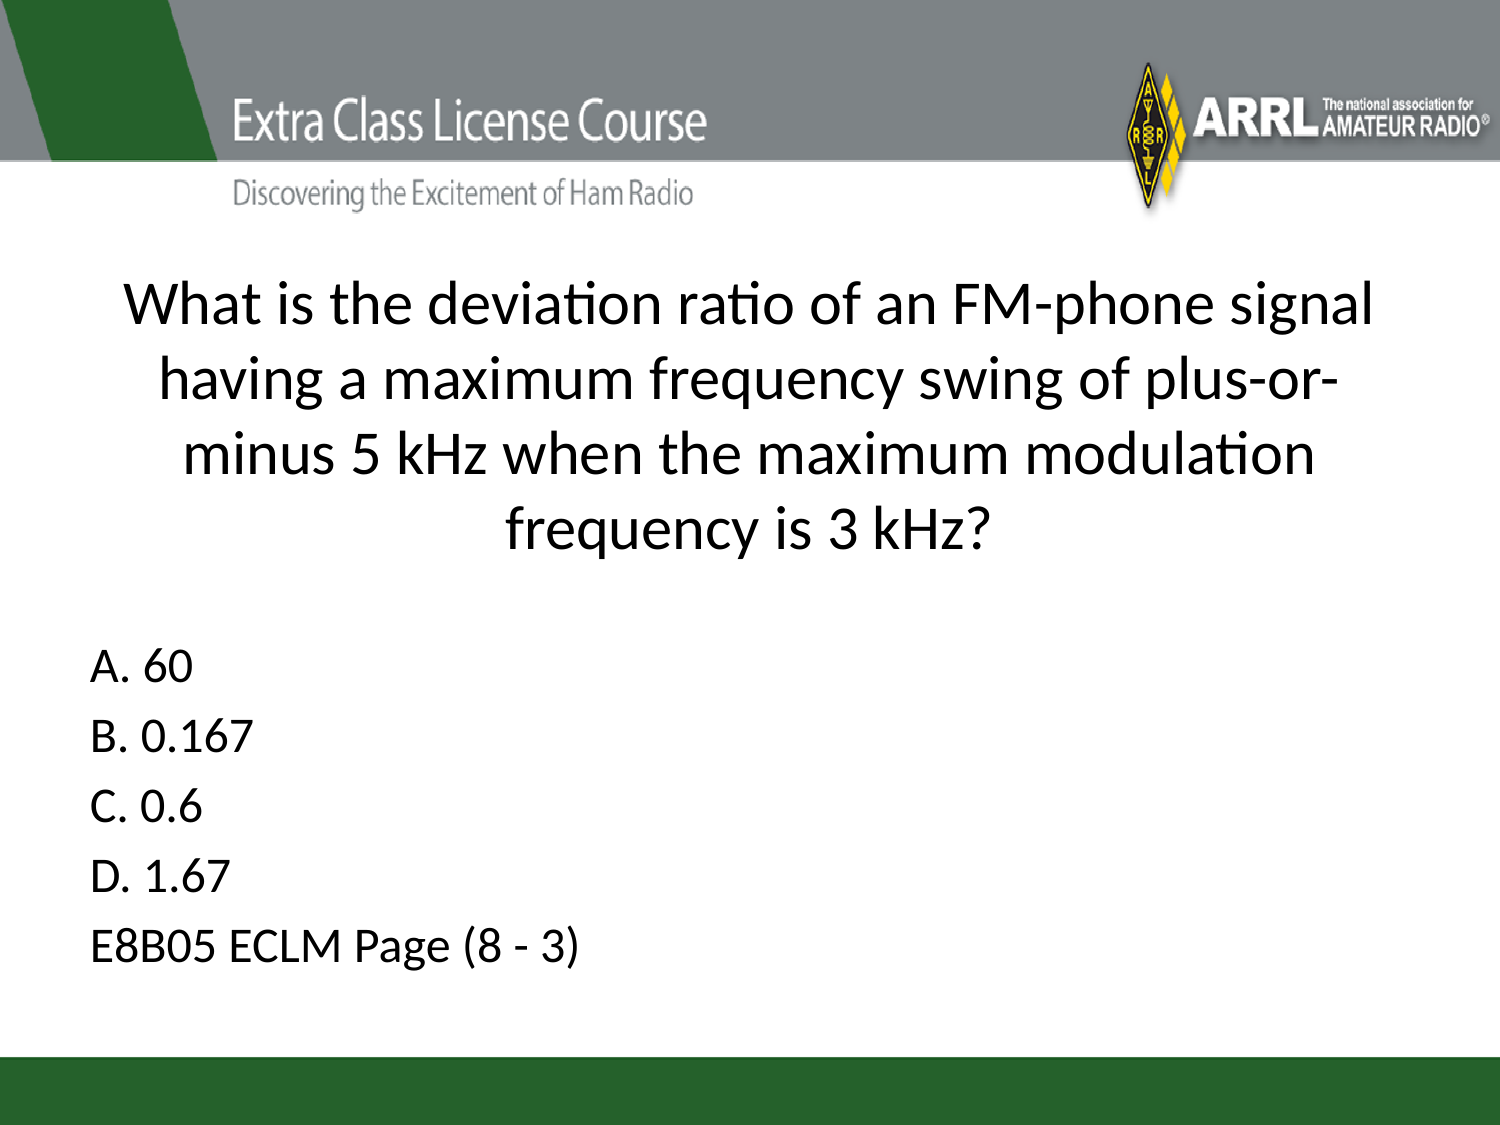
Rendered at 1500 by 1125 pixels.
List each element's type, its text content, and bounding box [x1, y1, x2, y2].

list A. 60 B. 0.167 C. 0.6 D. 1.67 E8B05 ECLM Page (8 - 3) [75, 624, 1425, 988]
picture [0, 0, 1500, 1125]
title What is the deviation ratio of an FM-phone signal having a maximum frequency swing of plus-or-minus 5 kHz when the maximum modulation frequency is 3 kHz? [75, 254, 1425, 435]
